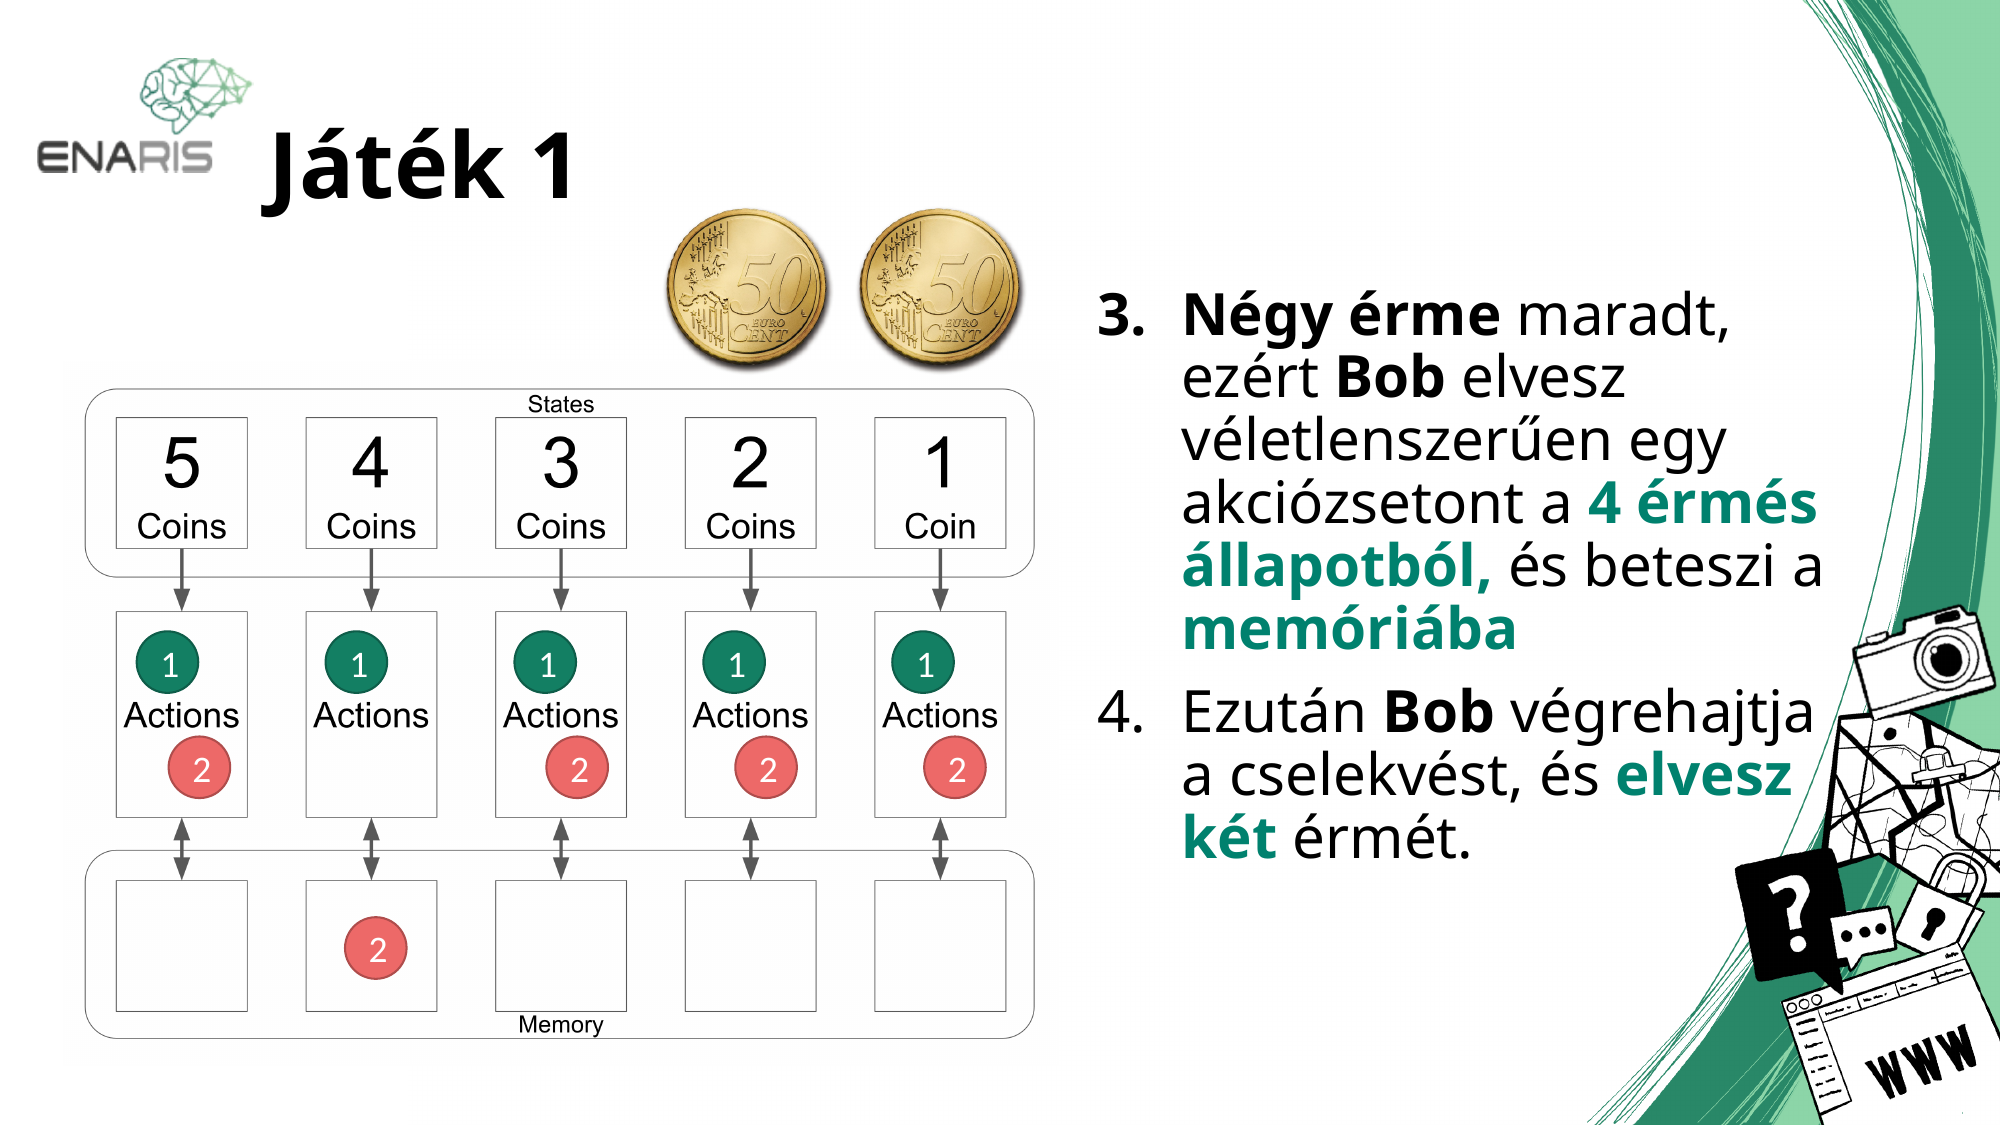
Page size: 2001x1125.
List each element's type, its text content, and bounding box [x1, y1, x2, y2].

text_box Négy érme maradt, ezért Bob elvesz véletlenszerűen egy akciózsetont a 4 érmés állapotból, és beteszi a memóriába Ezután Bob végrehajtja a cselekvést, és elvesz két érmét. [1082, 277, 1869, 992]
title Játék 1 [253, 59, 1863, 278]
picture [408, 0, 2000, 1125]
picture [37, 58, 254, 173]
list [63, 361, 1059, 1066]
